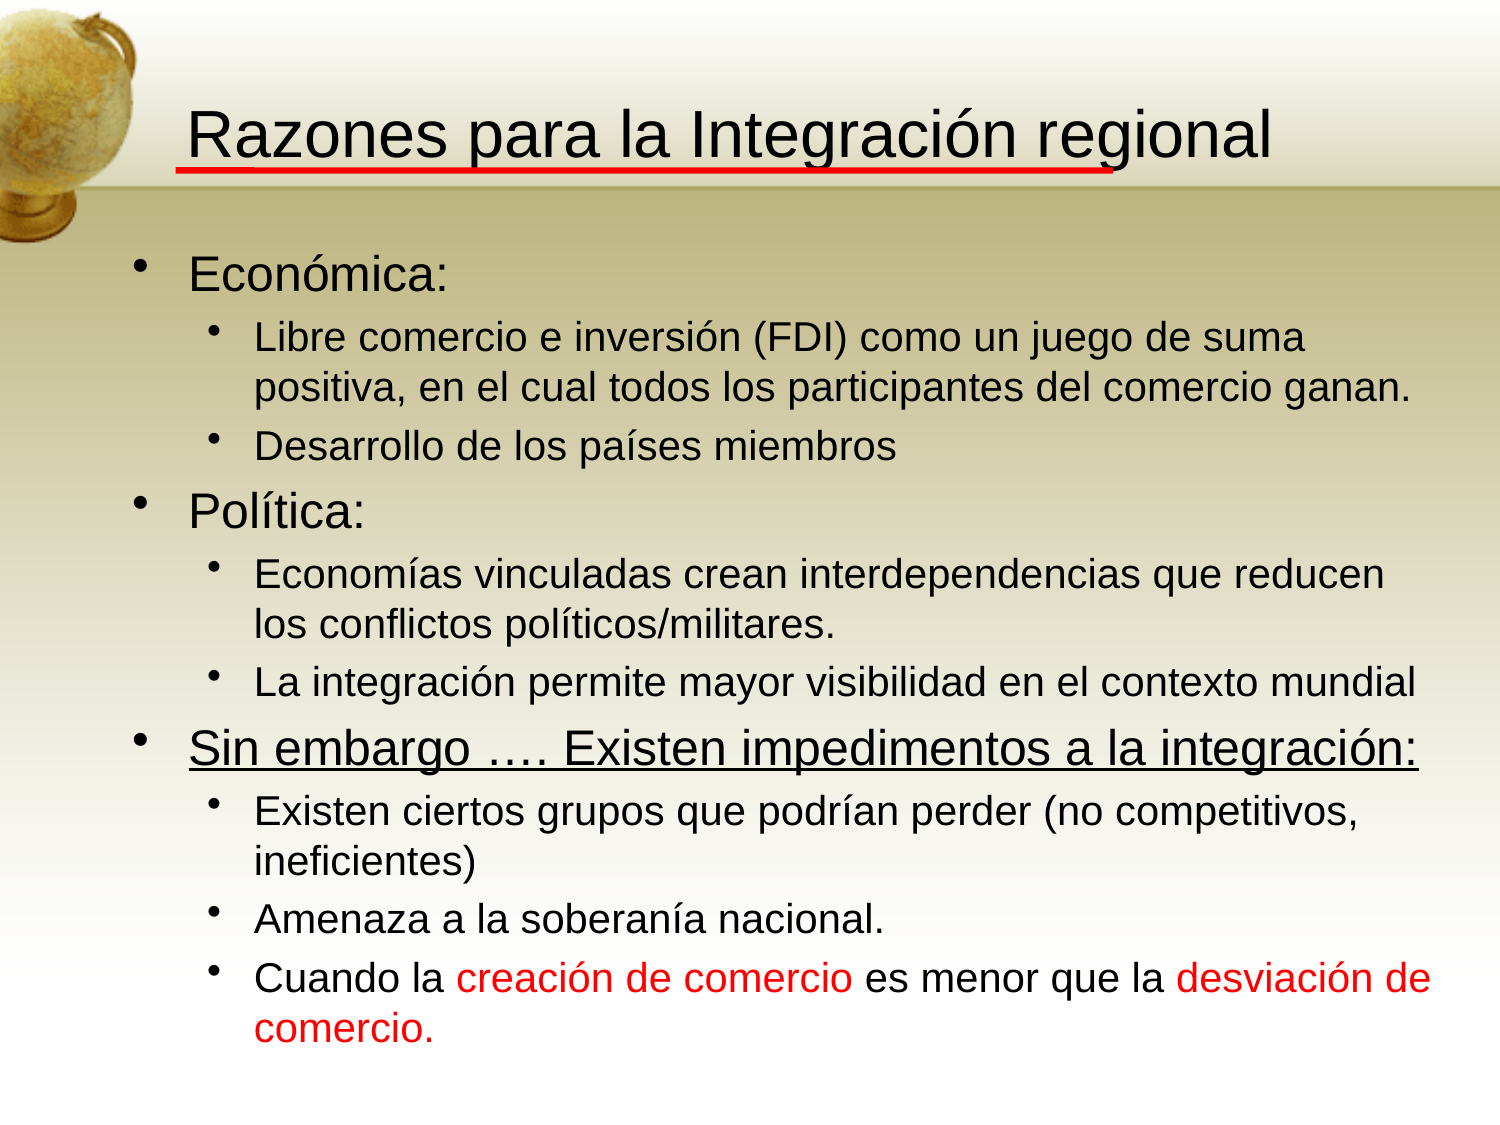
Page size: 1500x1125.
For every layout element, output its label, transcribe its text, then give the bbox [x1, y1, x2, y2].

list Económica: Libre comercio e inversión (FDI) como un juego de suma positiva, en el cual todos los participantes del comercio ganan. Desarrollo de los países miembros Política: Economías vinculadas crean interdependencias que reducen los conflictos políticos/militares. La integración permite mayor visibilidad en el contexto mundial Sin embargo …. Existen impedimentos a la integración: Existen ciertos grupos que podrían perder (no competitivos, ineficientes) Amenaza a la soberanía nacional. Cuando la creación de comercio es menor que la desviación de comercio. [116, 234, 1454, 1091]
title Razones para la Integración regional [170, 36, 1436, 179]
picture [0, 0, 1500, 1125]
